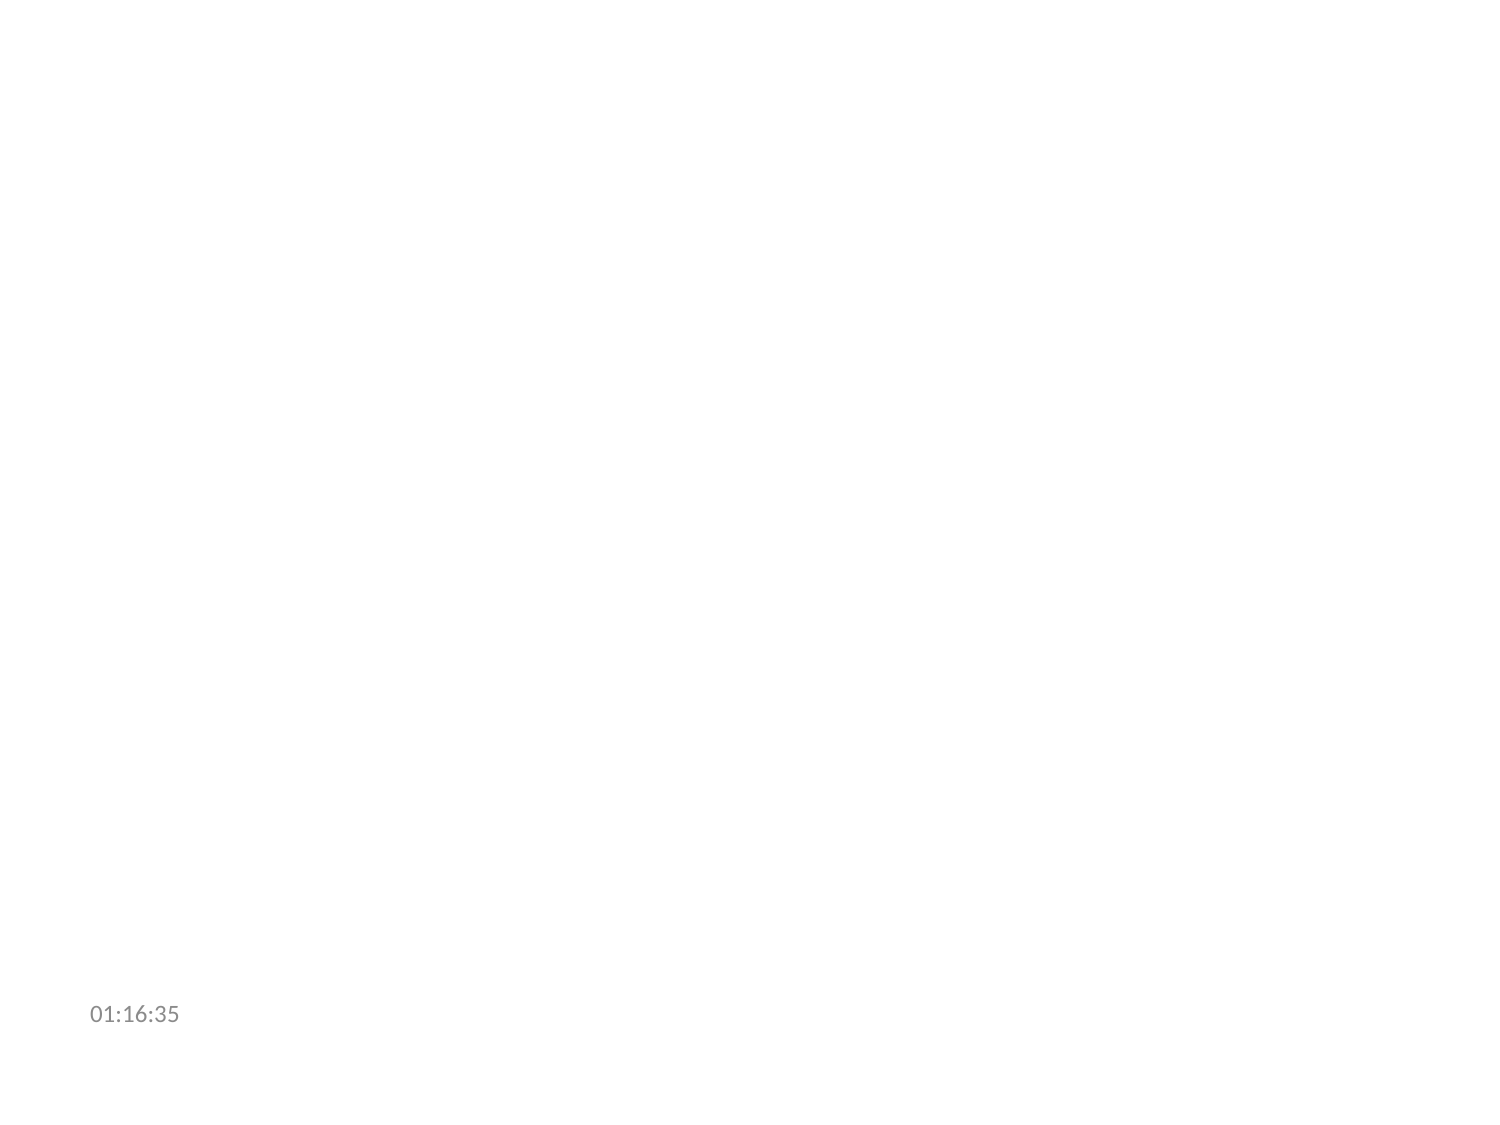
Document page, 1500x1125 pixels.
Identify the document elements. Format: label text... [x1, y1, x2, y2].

text_box 15:35:09 [75, 982, 425, 1043]
